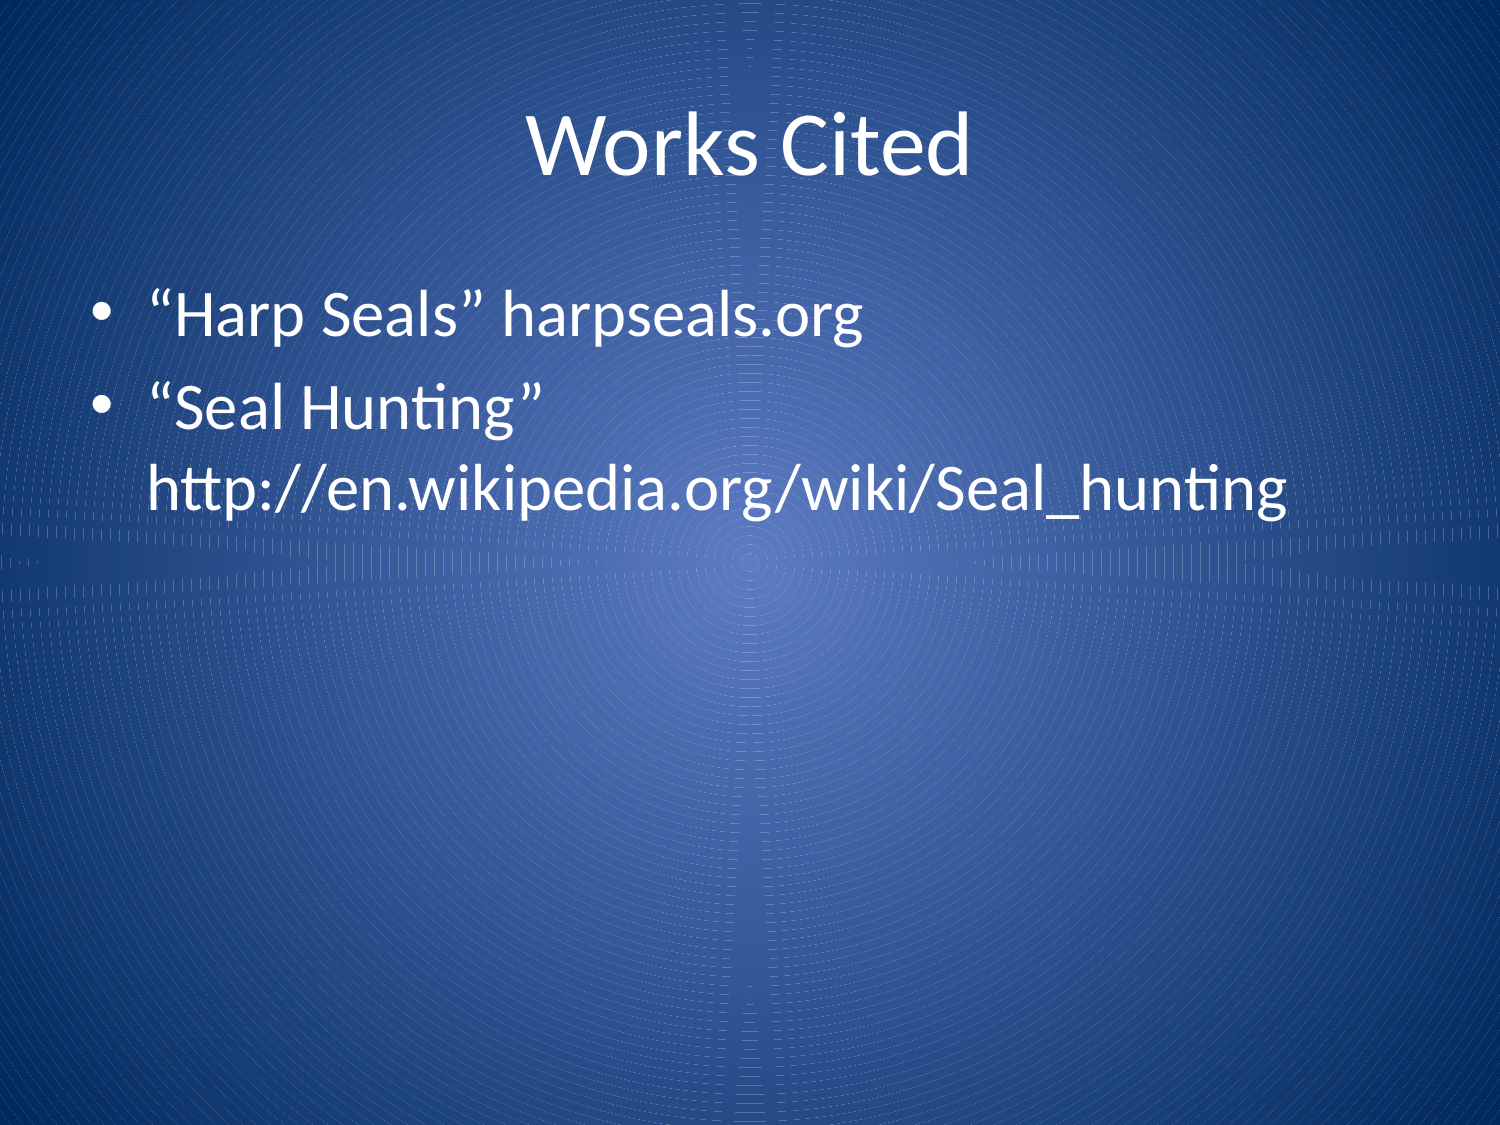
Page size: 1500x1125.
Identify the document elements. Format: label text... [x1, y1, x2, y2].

title Works Cited [75, 45, 1425, 233]
list “Harp Seals” harpseals.org “Seal Hunting” http://en.wikipedia.org/wiki/Seal_hunting [75, 262, 1425, 1005]
